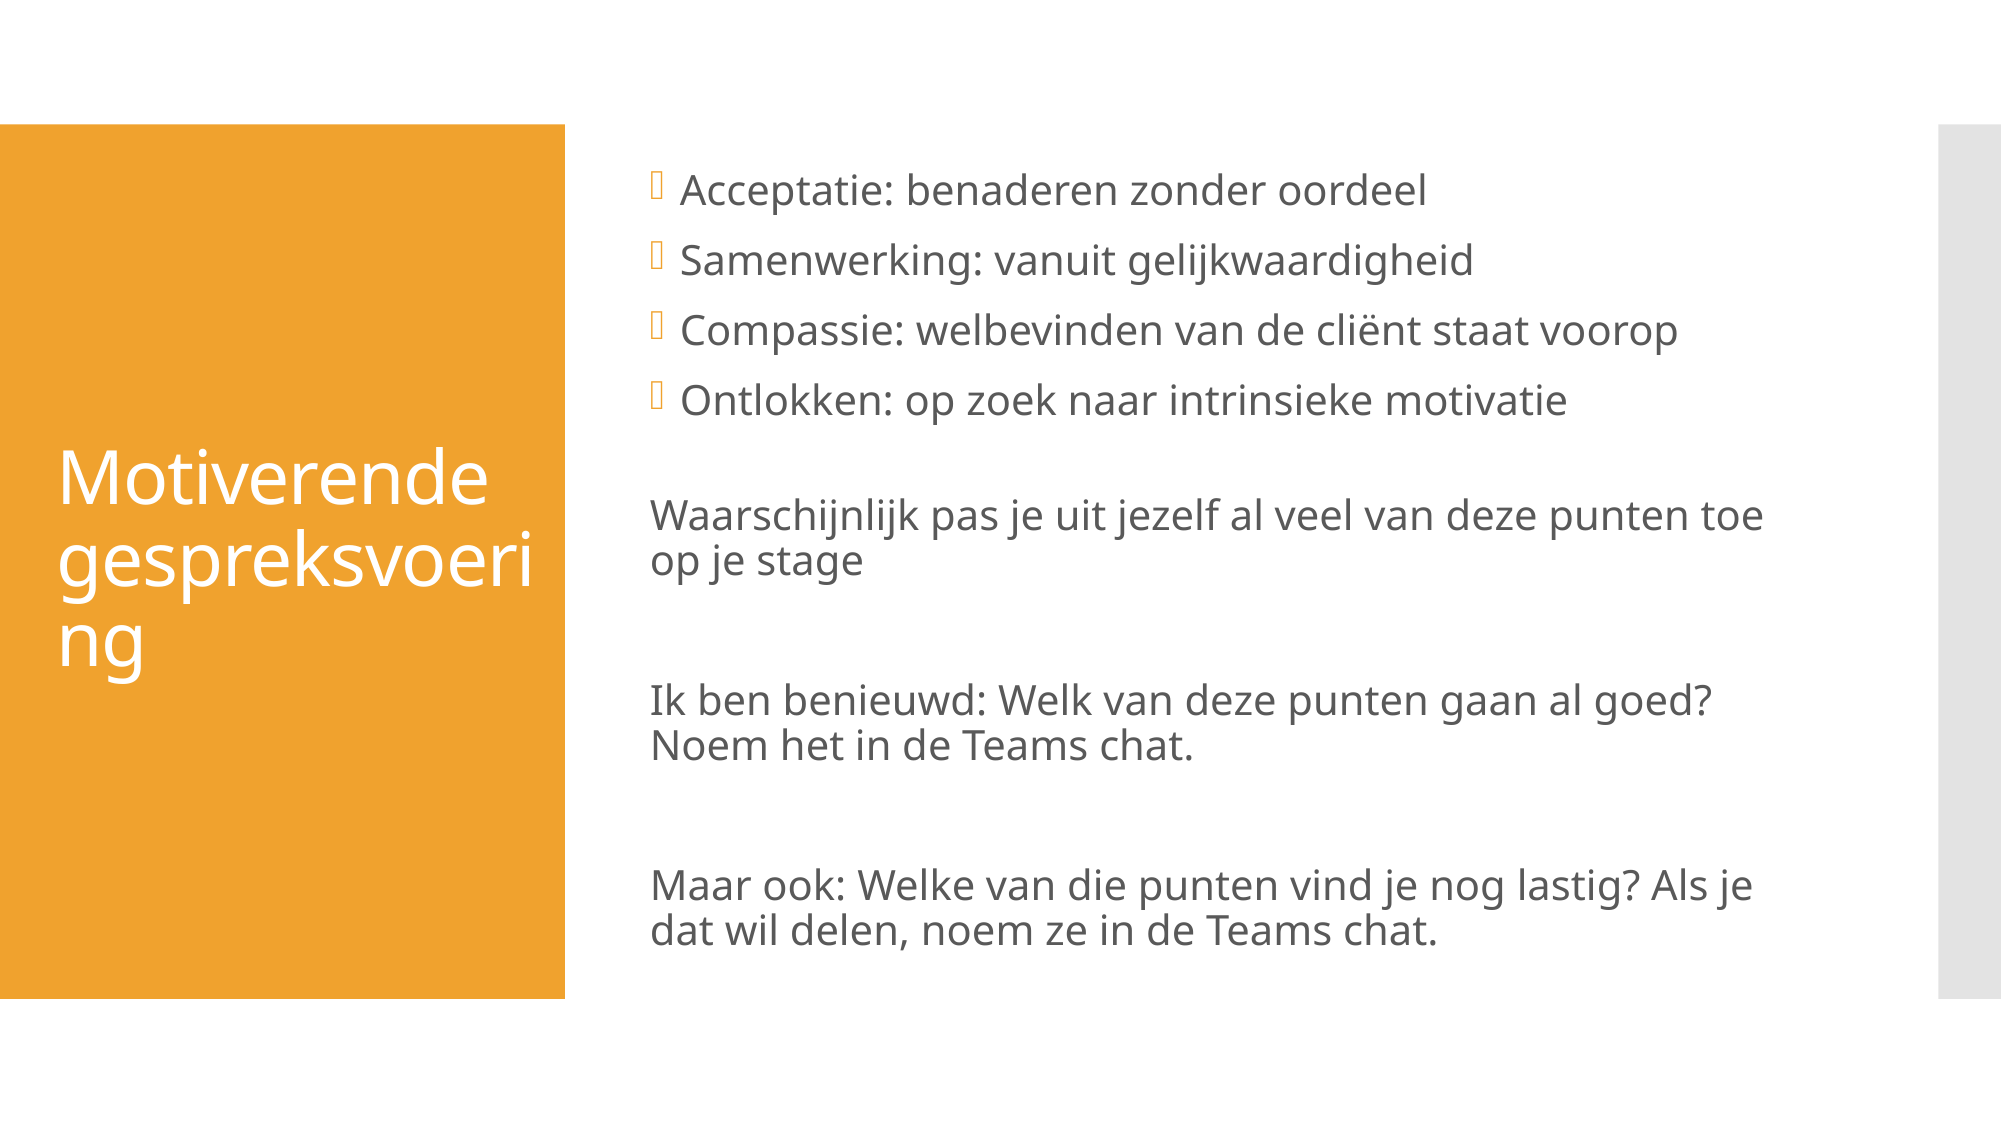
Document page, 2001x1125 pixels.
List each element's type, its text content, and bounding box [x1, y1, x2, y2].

title Motiverende gespreksvoering [41, 184, 571, 940]
list Acceptatie: benaderen zonder oordeel Samenwerking: vanuit gelijkwaardigheid Compassie: welbevinden van de cliënt staat voorop Ontlokken: op zoek naar intrinsieke motivatie Waarschijnlijk pas je uit jezelf al veel van deze punten toe op je stage Ik ben benieuwd: Welk van deze punten gaan al goed? Noem het in de Teams chat. Maar ook: Welke van die punten vind je nog lastig? Als je dat wil delen, noem ze in de Teams chat. [634, 141, 1835, 982]
